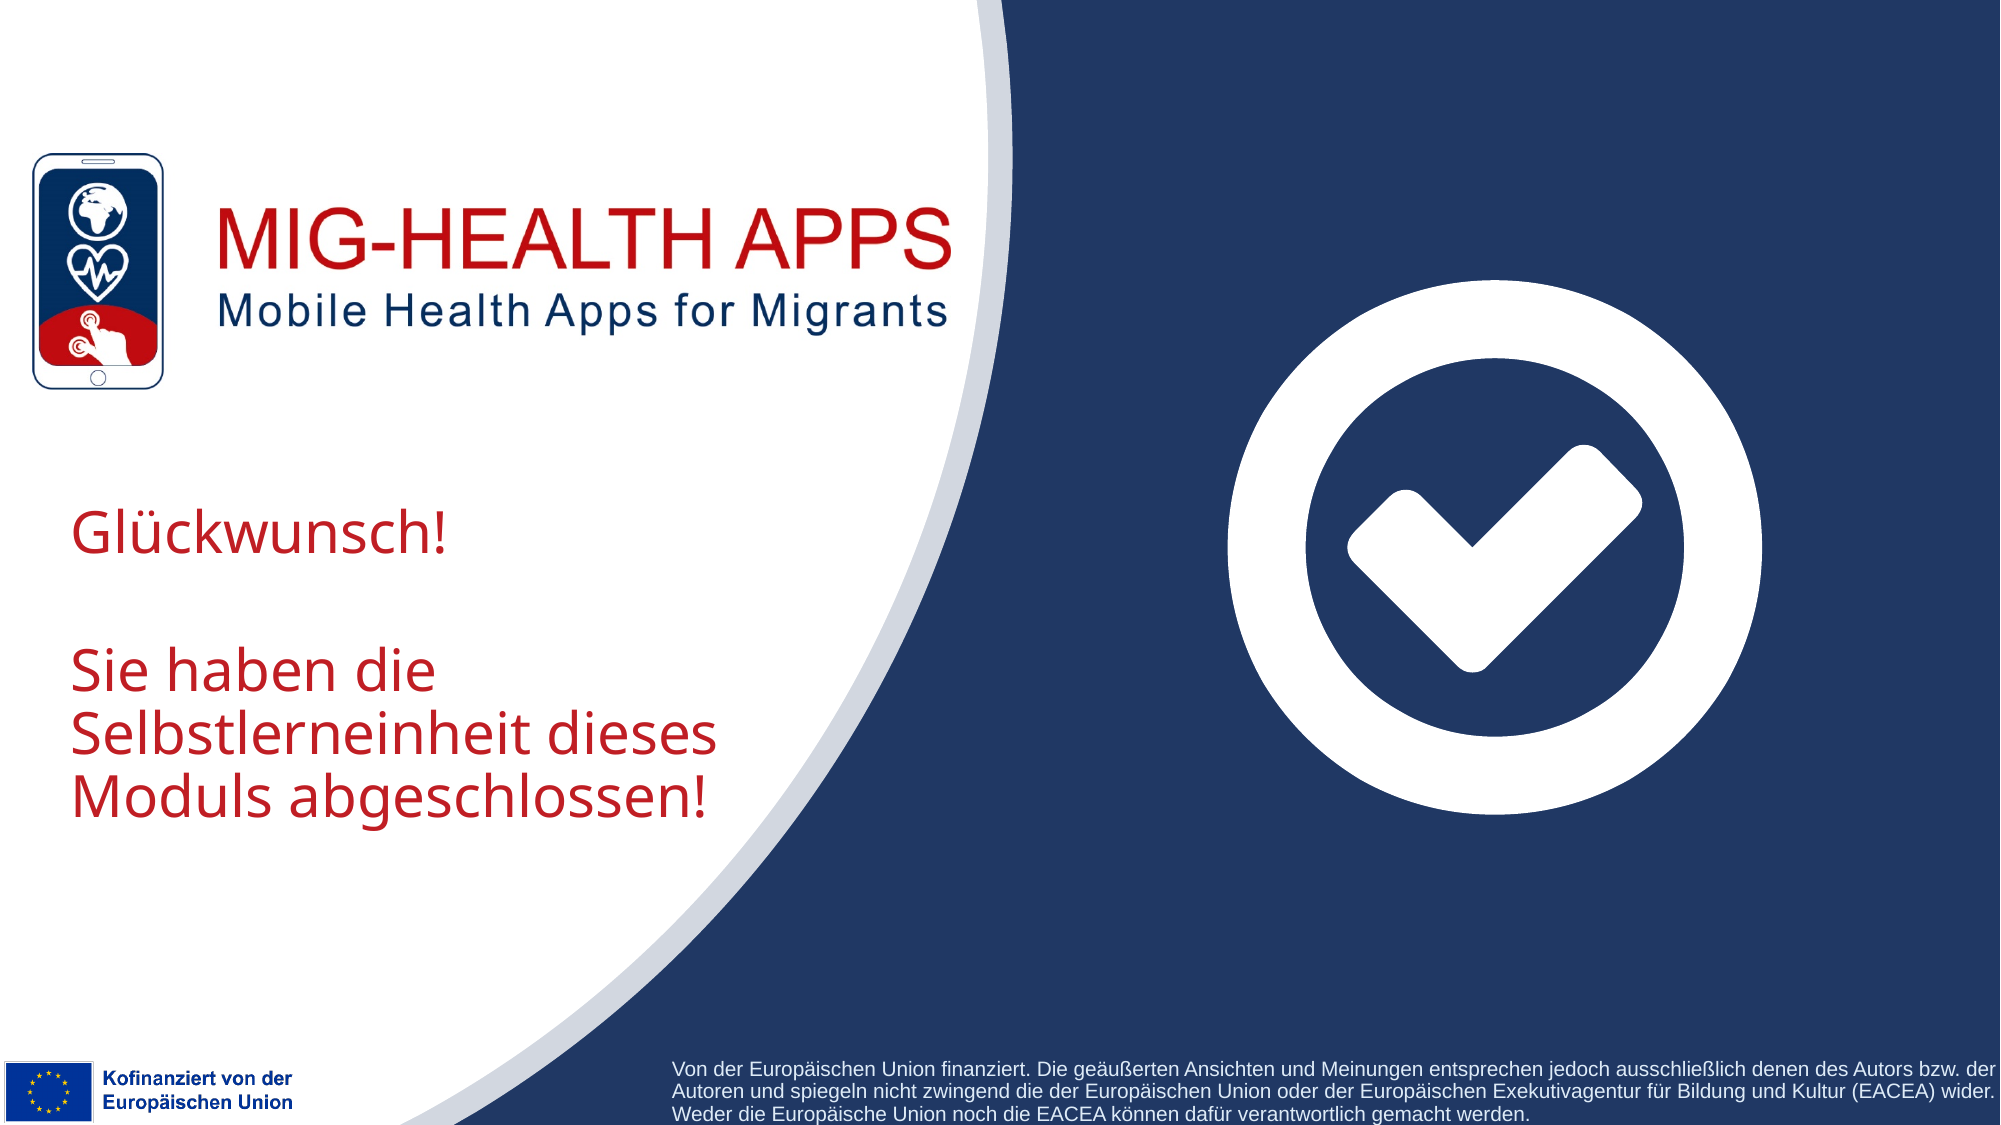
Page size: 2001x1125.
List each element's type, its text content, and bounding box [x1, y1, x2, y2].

text_box [882, 0, 1014, 685]
picture [70, 569, 452, 951]
text_box Glückwunsch! Sie haben die Selbstlerneinheit dieses Moduls abgeschlossen! [55, 479, 882, 854]
text_box [404, 854, 771, 1125]
text_box [0, 0, 990, 1125]
picture [1, 1058, 304, 1125]
text_box Von der Europäischen Union finanziert. Die geäußerten Ansichten und Meinungen entsprechen jedoch ausschließlich denen des Autors bzw. der Autoren und spiegeln nicht zwingend die der Europäischen Union oder der Europäischen Exekutivagentur für Bildung und Kultur (EACEA) wider. Weder die Europäische Union noch die EACEA können dafür verantwortlich gemacht werden. [656, 1040, 2000, 1125]
picture [1226, 280, 1763, 816]
picture [32, 153, 951, 390]
